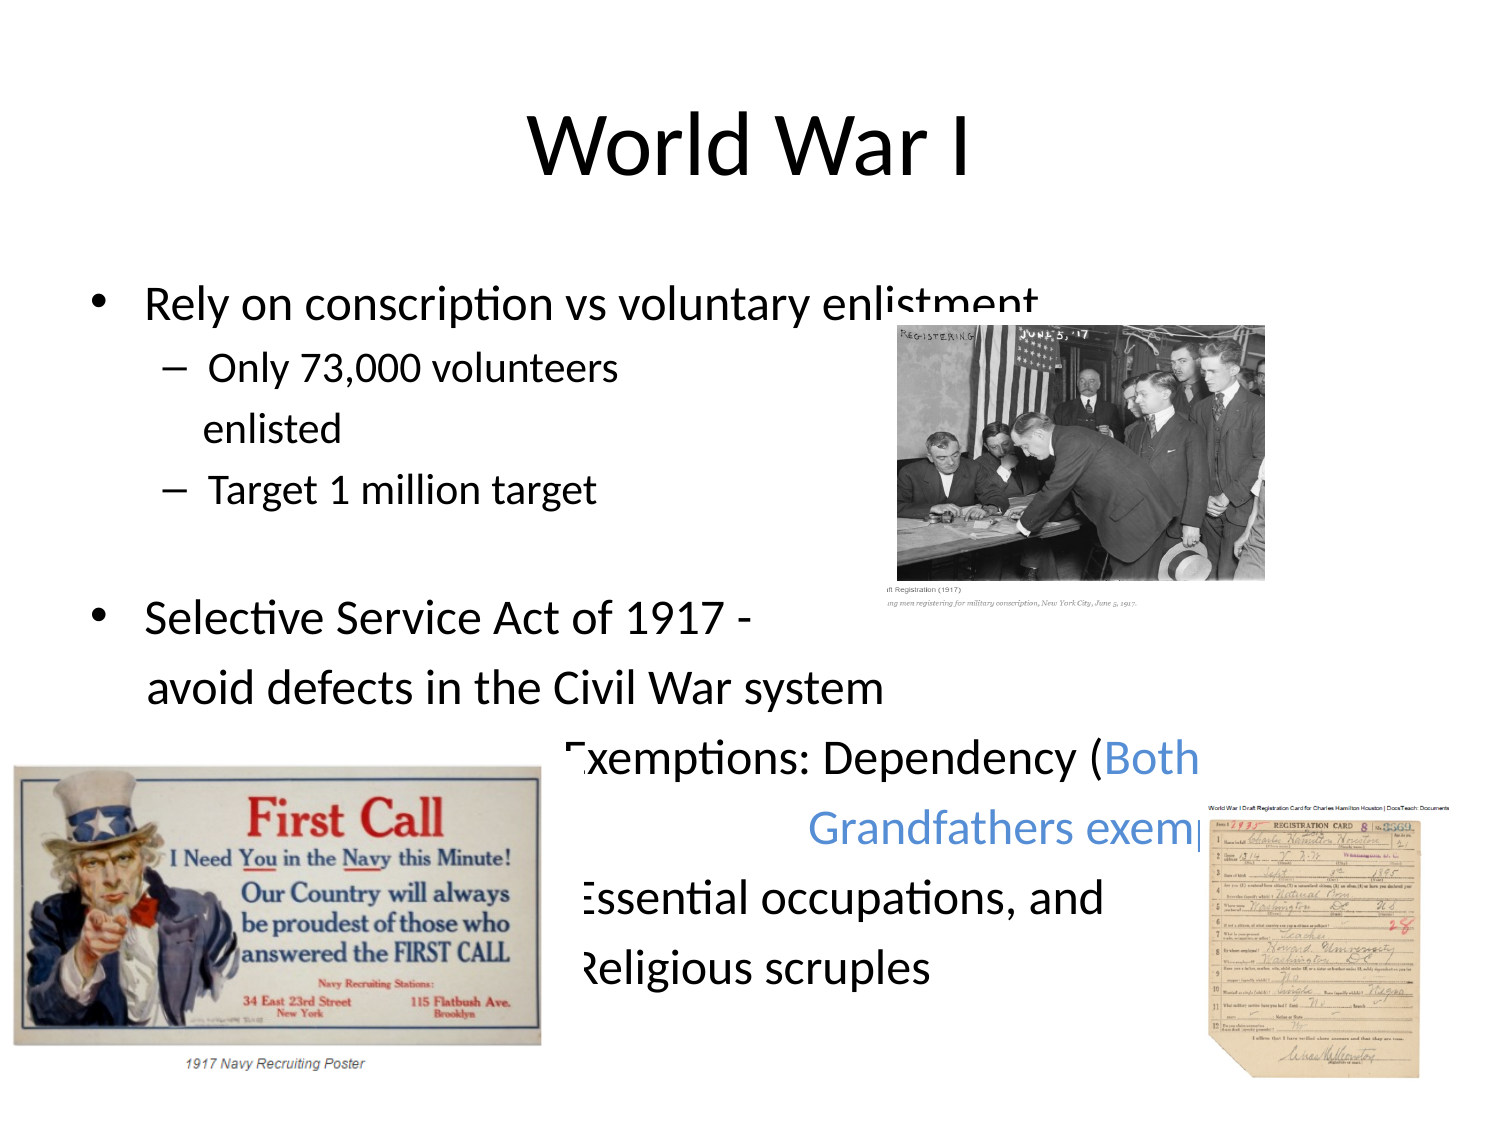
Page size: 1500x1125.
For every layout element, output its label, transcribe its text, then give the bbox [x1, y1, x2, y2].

list Rely on conscription vs voluntary enlistment Only 73,000 volunteers enlisted Target 1 million target Selective Service Act of 1917 - avoid defects in the Civil War system Exemptions: Dependency (Both Grandfathers exempt), Essential occupations, and Religious scruples [75, 262, 1425, 1005]
picture [4, 751, 585, 1081]
picture [1200, 799, 1449, 1102]
picture [887, 312, 1271, 609]
title World War I [75, 45, 1425, 233]
